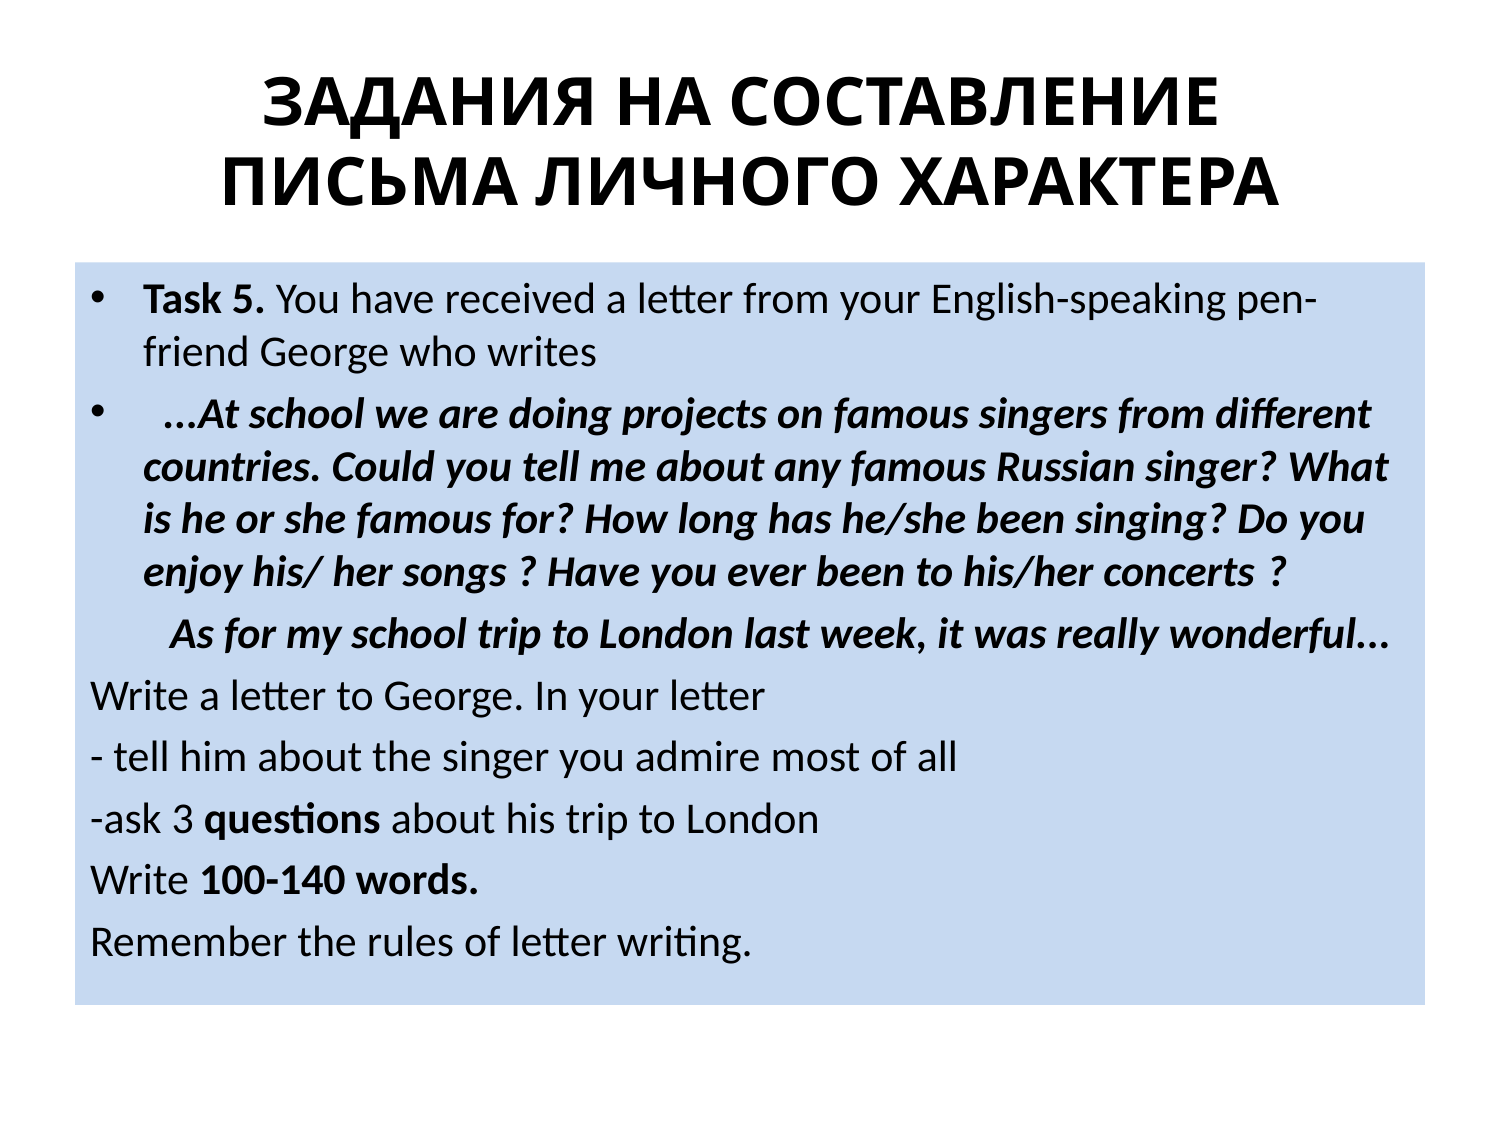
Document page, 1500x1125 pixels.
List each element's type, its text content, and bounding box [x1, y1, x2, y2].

list Task 5. You have received a letter from your English-speaking pen-friend George who writes ...At school we are doing projects on famous singers from different countries. Could you tell me about any famous Russian singer? What is he or she famous for? How long has he/she been singing? Do you enjoy his/ her songs ? Have you ever been to his/her concerts ? As for my school trip to London last week, it was really wonderful... Write a letter to George. In your letter - tell him about the singer you admire most of all -ask 3 questions about his trip to London Write 100-140 words. Remember the rules of letter writing. [75, 262, 1425, 1005]
title ЗАДАНИЯ НА СОСТАВЛЕНИЕ ПИСЬМА ЛИЧНОГО ХАРАКТЕРА [75, 45, 1425, 233]
